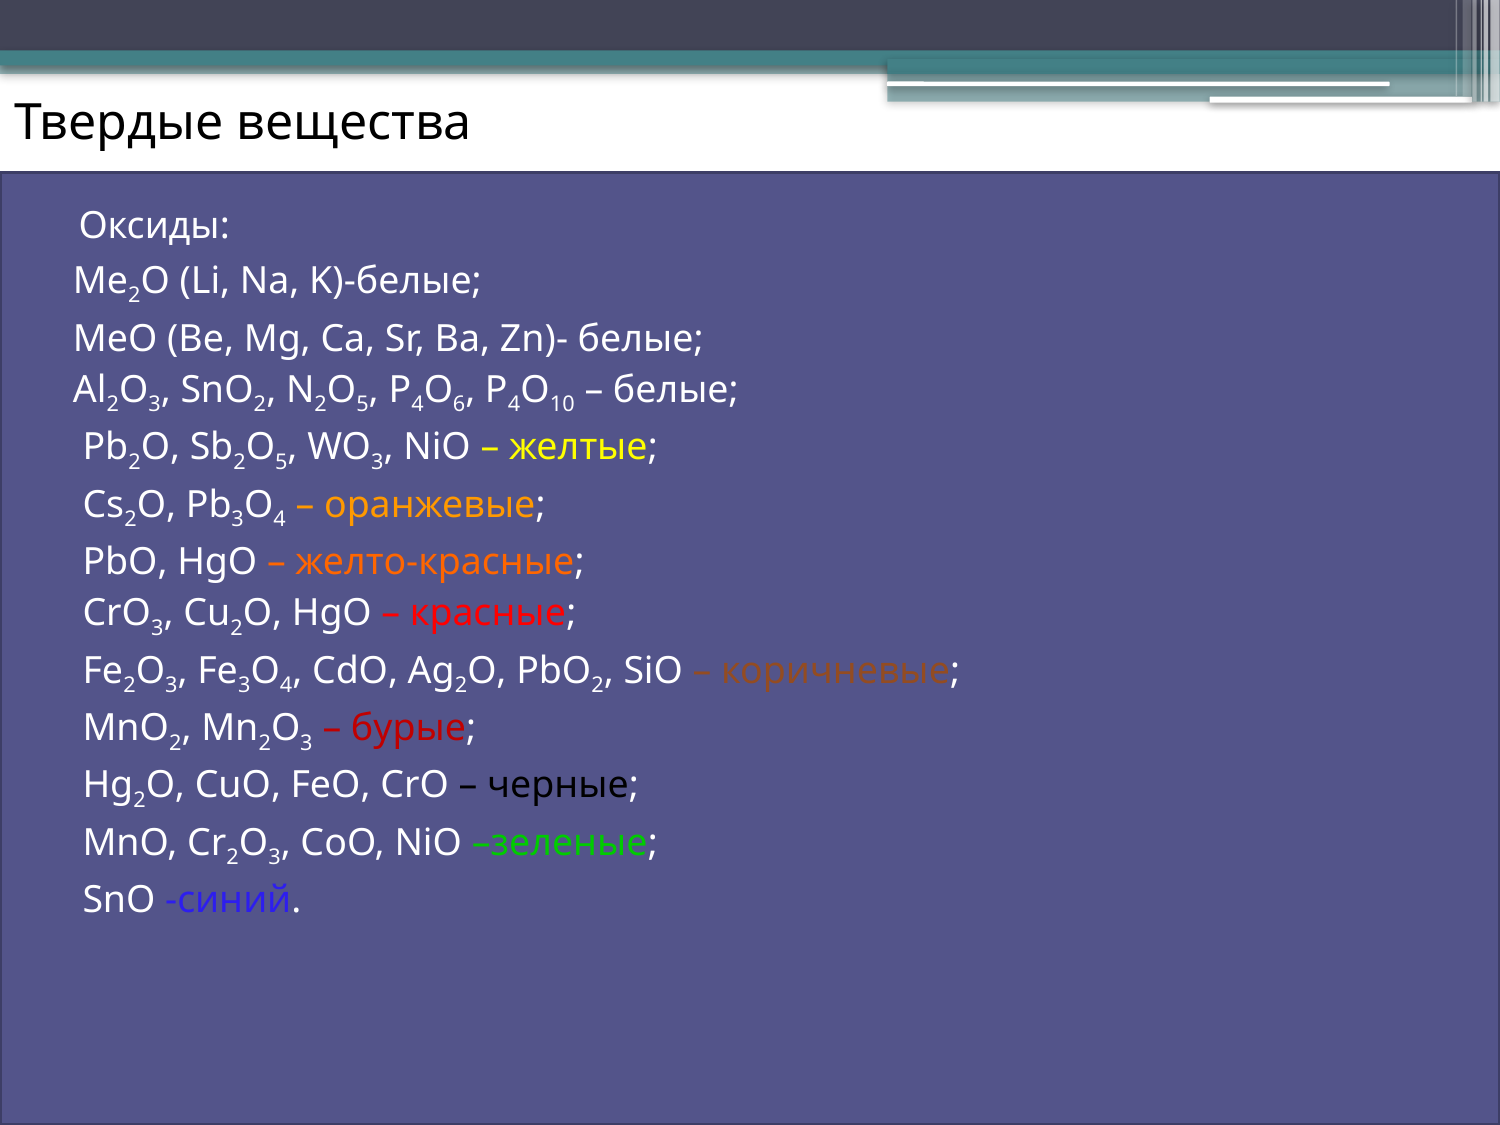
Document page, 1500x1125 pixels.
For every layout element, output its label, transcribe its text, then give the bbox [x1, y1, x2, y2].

title Твердые вещества [0, 66, 538, 171]
list Оксиды: Me2O (Li, Na, K)-белые; MeO (Be, Mg, Ca, Sr, Ba, Zn)- белые; Al2O3, SnO2, N2O5, P4O6, P4O10 – белые; Pb2O, Sb2O5, WO3, NiO – желтые; Cs2O, Pb3O4 – оранжевые; PbO, HgO – желто-красные; CrO3, Cu2O, HgO – красные; Fe2O3, Fe3O4, CdO, Ag2O, PbO2, SiO – коричневые; MnO2, Mn2O3 – бурые; Hg2O, CuO, FeO, CrO – черные; MnO, Cr2O3, CoO, NiO –зеленые; SnO -синий. [0, 171, 1500, 1125]
